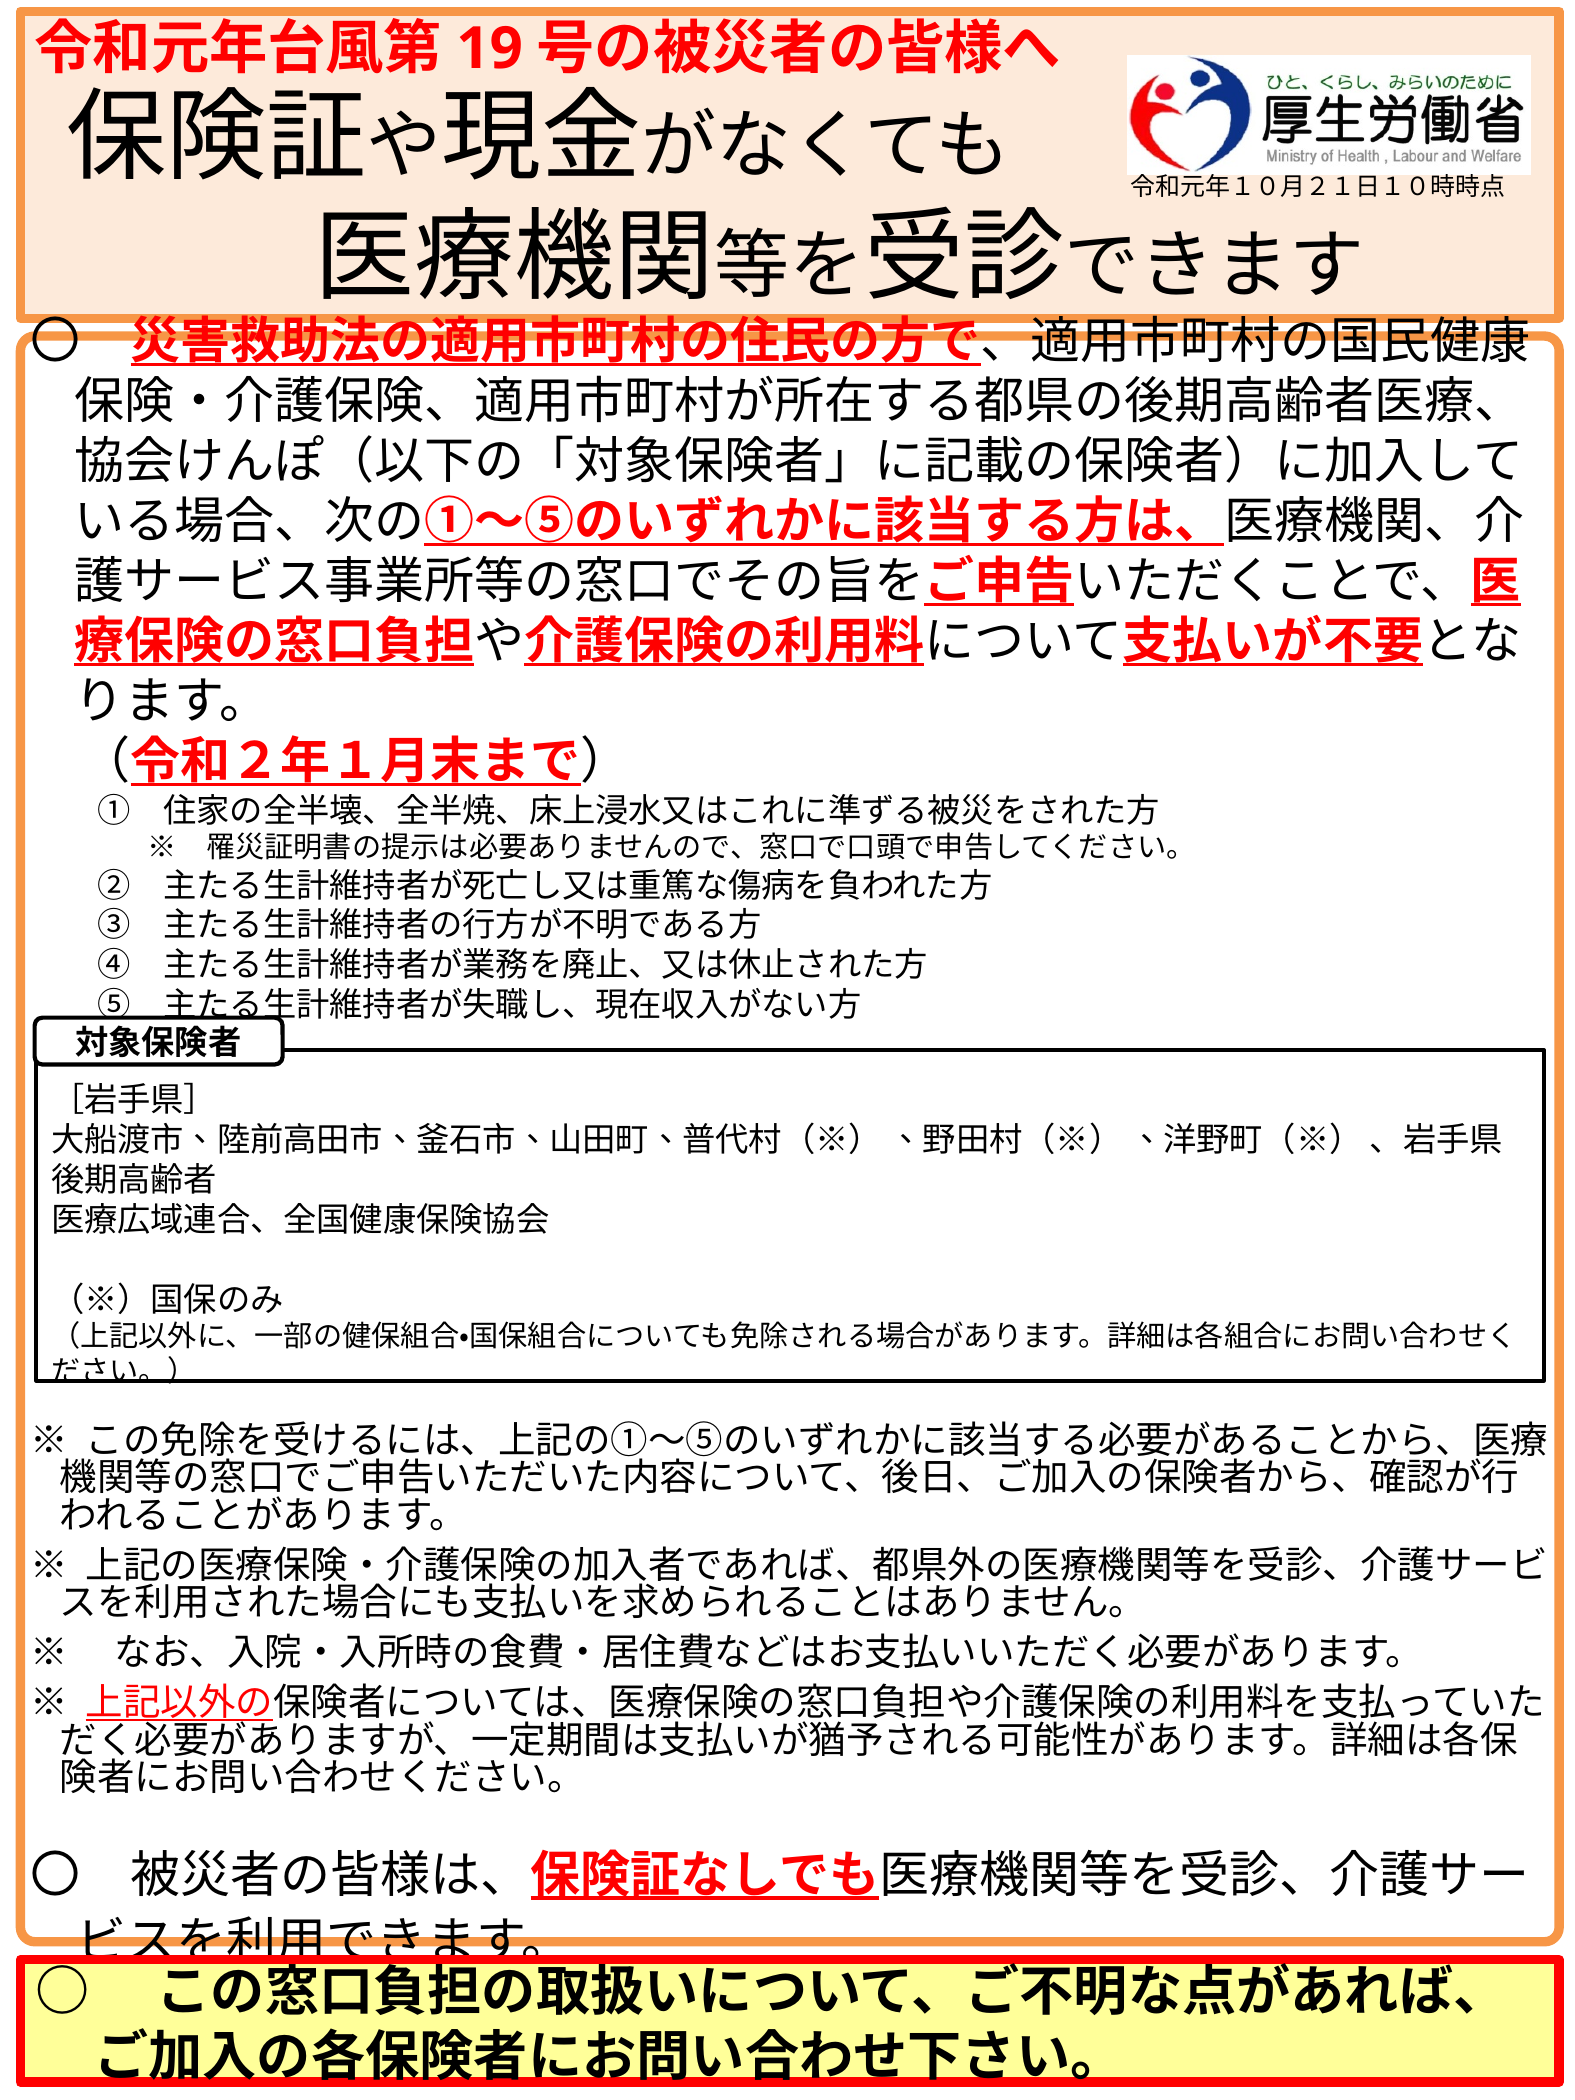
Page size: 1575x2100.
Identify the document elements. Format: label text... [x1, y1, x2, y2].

text_box 対象保険者 [32, 1015, 285, 1067]
text_box ○ この窓口負担の取扱いについて、ご不明な点があれば、ご加入の各保険者にお問い合わせ下さい。 [18, 1957, 1561, 2084]
text_box 保険証や現金がなくても 医療機関等を受診できます [18, 9, 1561, 320]
text_box ［岩手県］ 大船渡市、陸前高田市、釜石市、山田町、普代村（※） 、野田村（※） 、洋野町（※） 、岩手県後期高齢者 医療広域連合、全国健康保険協会 （※）国保のみ （上記以外に、一部の健保組合・国保組合についても免除される場合があります。詳細は各組合にお問い合わせください。） [34, 1048, 1546, 1383]
text_box 〇 災害救助法の適用市町村の住民の方で、適用市町村の国民健康保険・介護保険、適用市町村が所在する都県の後期高齢者医療、協会けんぽ（以下の「対象保険者」に記載の保険者）に加入している場合、次の➀～➄のいずれかに該当する方は、医療機関、介護サービス事業所等の窓口でその旨をご申告いただくことで、医療保険の窓口負担や介護保険の利用料について支払いが不要となります。 （令和２年１月末まで） ① 住家の全半壊、全半焼、床上浸水又はこれに準ずる被災をされた方 ※ 罹災証明書の提示は必要ありませんので、窓口で口頭で申告してください。 ② 主たる生計維持者が死亡し又は重篤な傷病を負われた方 ③ 主たる生計維持者の行方が不明である方 ④ 主たる生計維持者が業務を廃止、又は休止された方 ⑤ 主たる生計維持者が失職し、現在収入がない方 ※ この免除を受けるには、上記の①～⑤のいずれかに該当する必要があることから、医療機関等の窓口でご申告いただいた内容について、後日、ご加入の保険者から、確認が行われることがあります。 ※ 上記の医療保険・介護保険の加入者であれば、都県外の医療機関等を受診、介護サービスを利用された場合にも支払いを求められることはありません。 ※ なお、入院・入所時の食費・居住費などはお支払いいただく必要があります。 ※ 上記以外の保険者については、医療保険の窓口負担や介護保険の利用料を支払っていただく必要がありますが、一定期間は支払いが猶予される可能性があります。詳細は各保険者にお問い合わせください。 〇 被災者の皆様は、保険証なしでも医療機関等を受診、介護サービスを利用できます。 [18, 333, 1562, 1944]
text_box 令和元年台風第19号の被災者の皆様へ [33, 1, 1081, 70]
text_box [1115, 55, 1543, 209]
